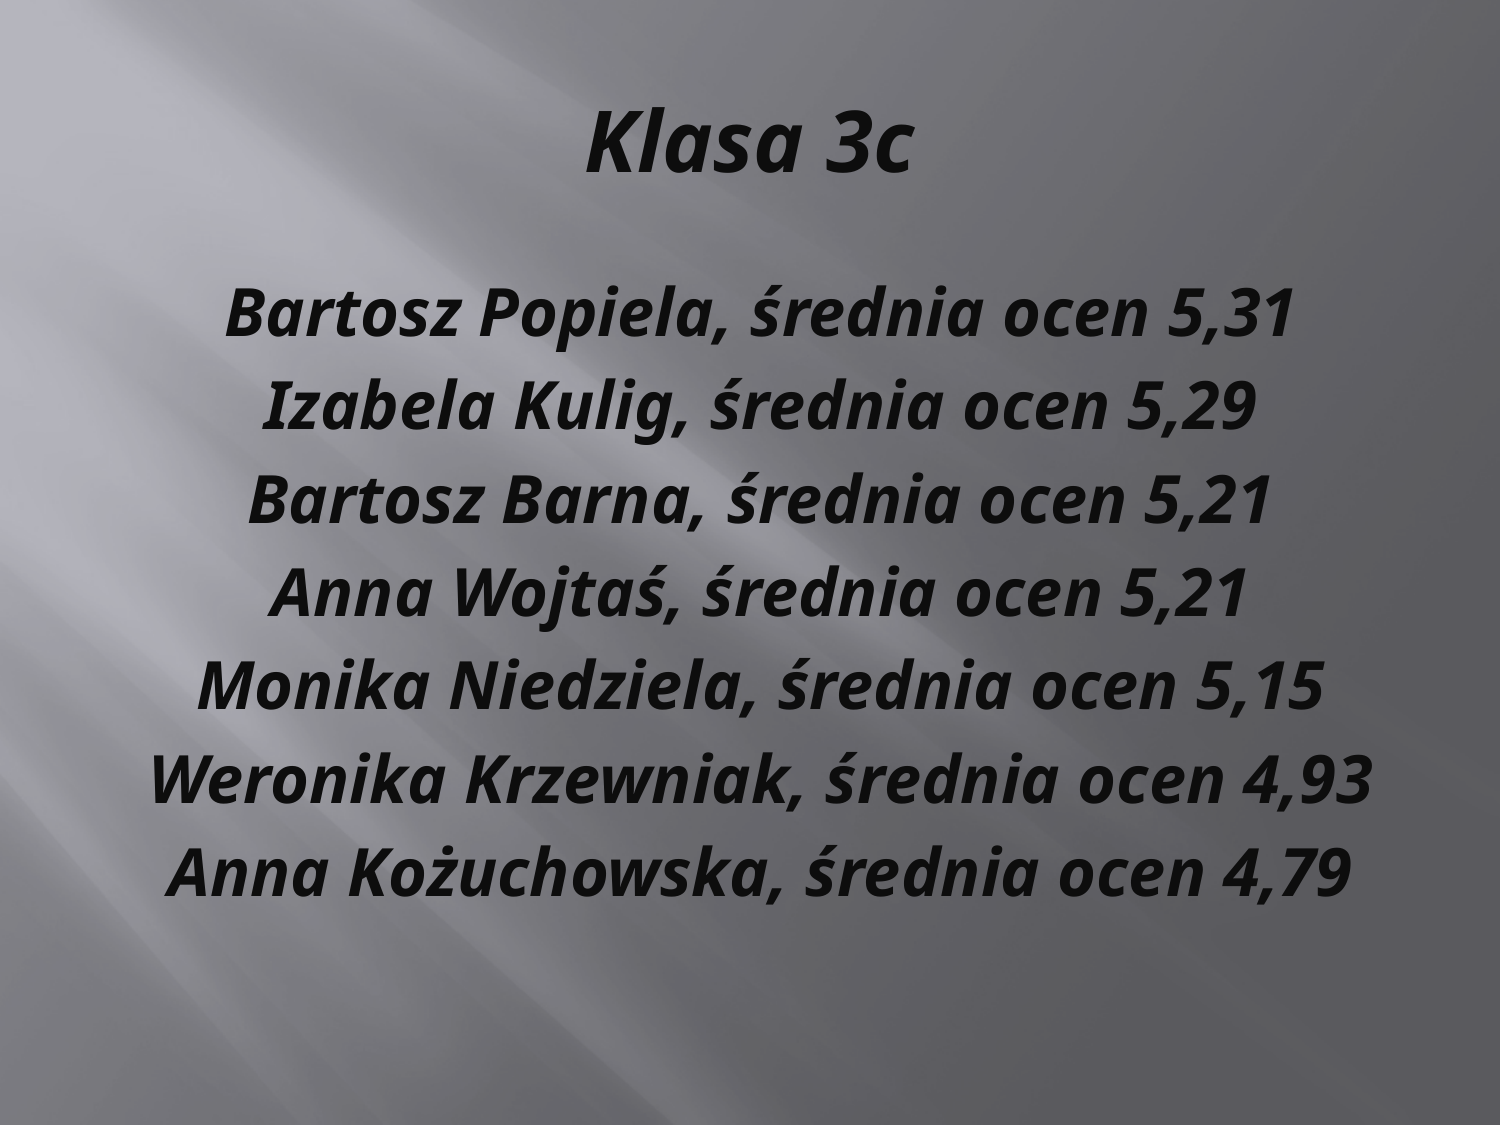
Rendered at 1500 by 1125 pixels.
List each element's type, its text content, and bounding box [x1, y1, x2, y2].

title Klasa 3c [75, 45, 1425, 233]
list Bartosz Popiela, średnia ocen 5,31 Izabela Kulig, średnia ocen 5,29 Bartosz Barna, średnia ocen 5,21 Anna Wojtaś, średnia ocen 5,21 Monika Niedziela, średnia ocen 5,15 Weronika Krzewniak, średnia ocen 4,93 Anna Kożuchowska, średnia ocen 4,79 [75, 262, 1425, 1035]
